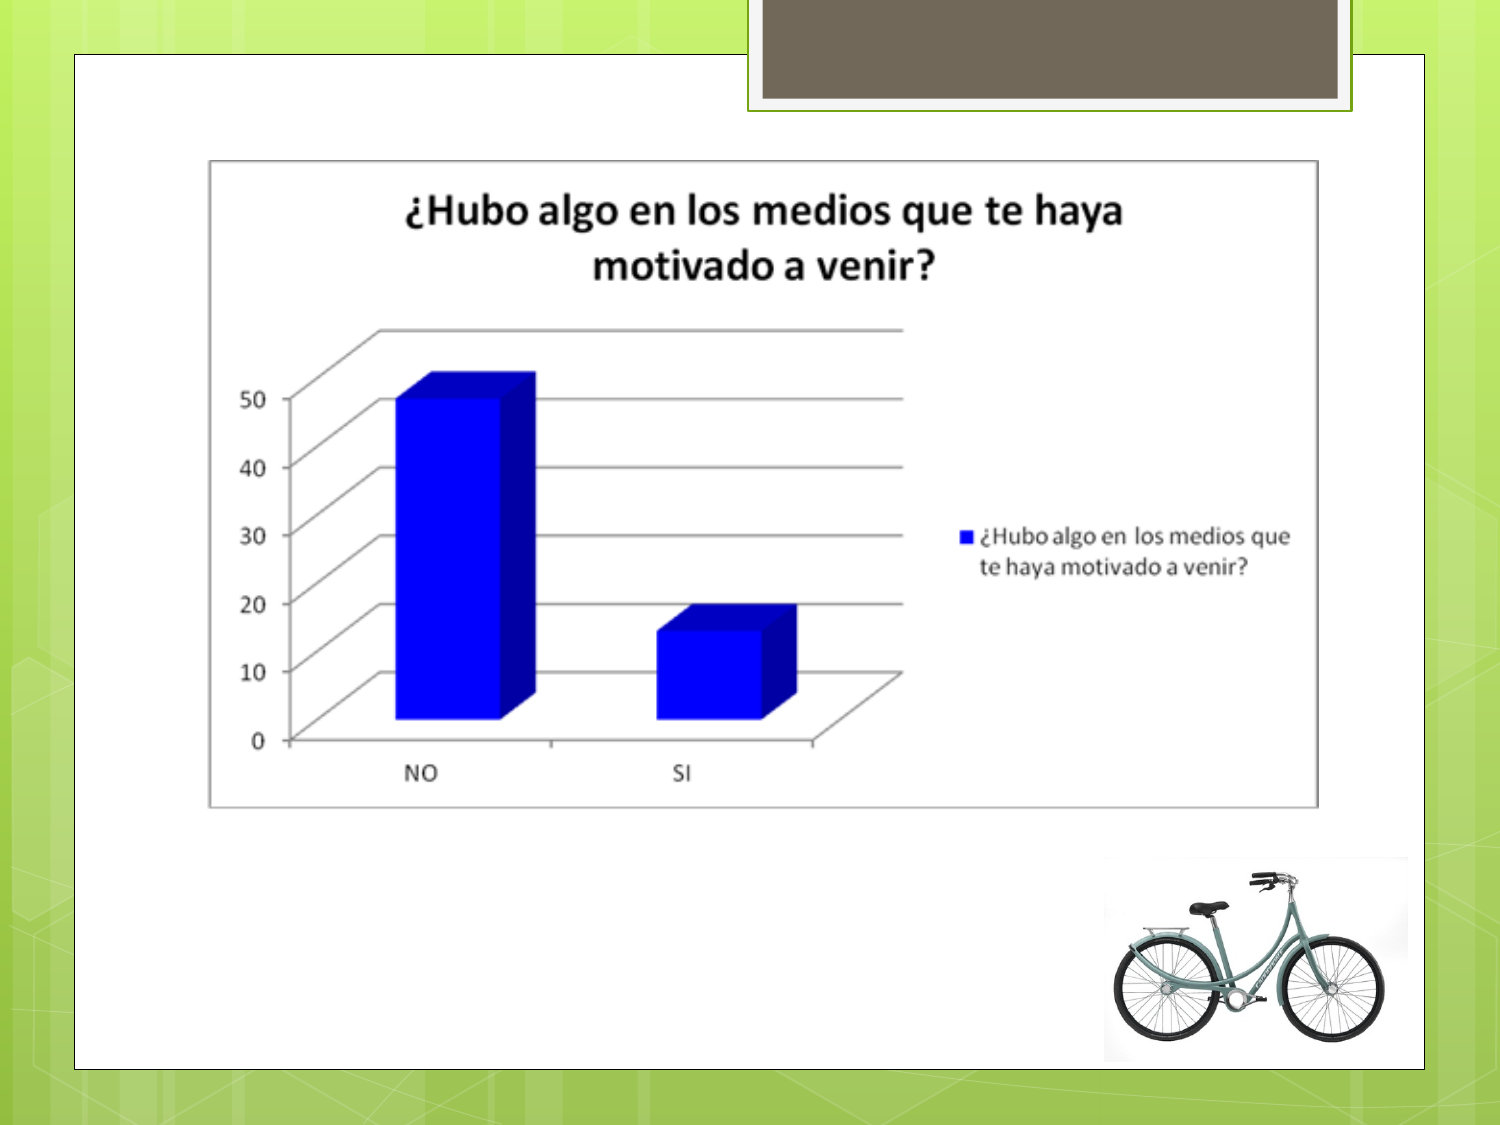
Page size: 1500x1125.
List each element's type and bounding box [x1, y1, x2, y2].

list [206, 160, 1319, 811]
picture [1104, 857, 1408, 1062]
